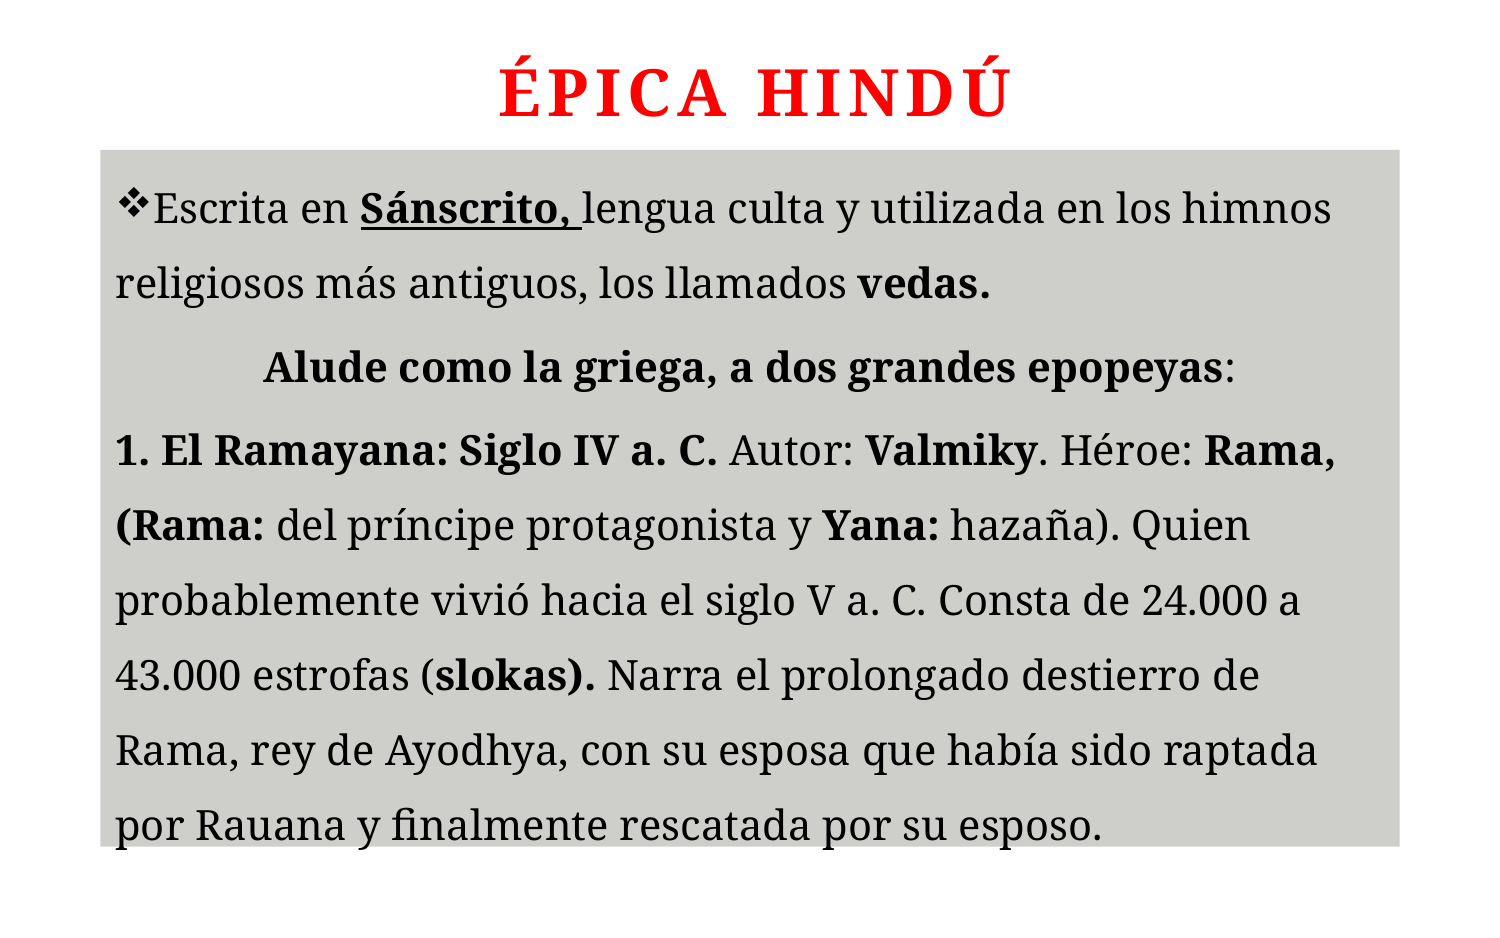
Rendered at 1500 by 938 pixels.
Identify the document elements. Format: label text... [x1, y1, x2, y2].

list Escrita en Sánscrito, lengua culta y utilizada en los himnos religiosos más antiguos, los llamados vedas. Alude como la griega, a dos grandes epopeyas: 1. El Ramayana: Siglo IV a. C. Autor: Valmiky. Héroe: Rama, (Rama: del príncipe protagonista y Yana: hazaña). Quien probablemente vivió hacia el siglo V a. C. Consta de 24.000 a 43.000 estrofas (slokas). Narra el prolongado destierro de Rama, rey de Ayodhya, con su esposa que había sido raptada por Rauana y finalmente rescatada por su esposo. [100, 149, 1400, 847]
title ÉPICA HINDÚ [230, 43, 1281, 138]
